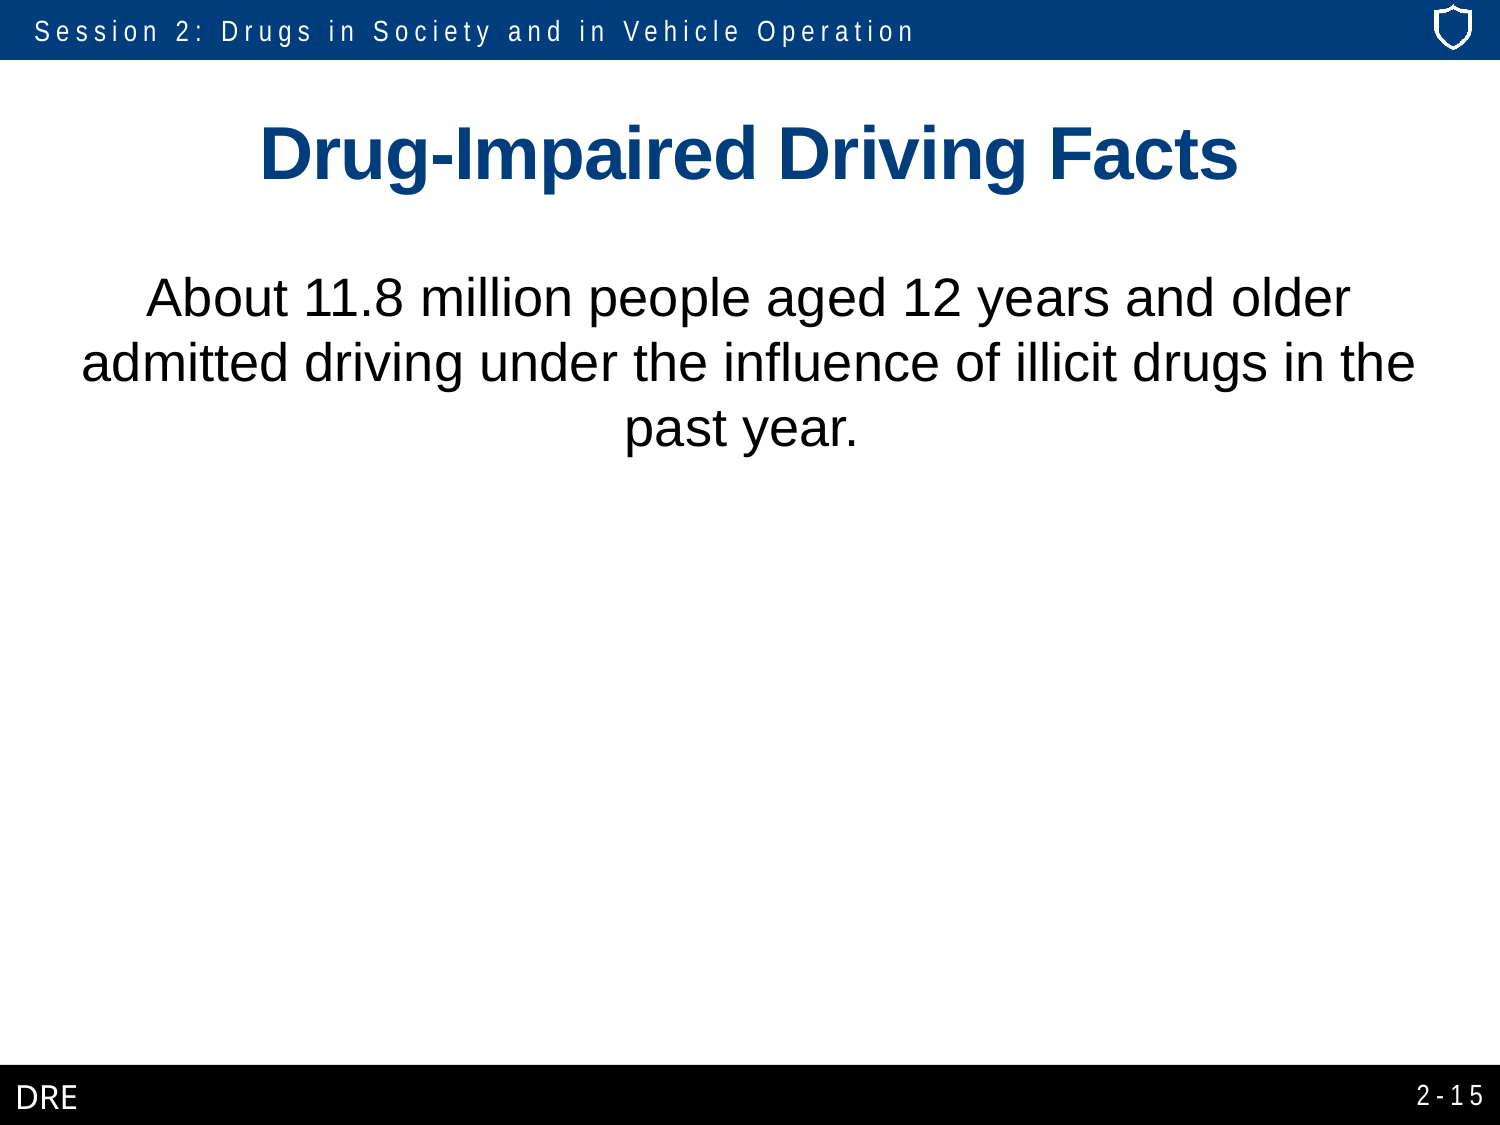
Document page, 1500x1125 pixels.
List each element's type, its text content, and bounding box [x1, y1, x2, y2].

picture [1434, 4, 1472, 50]
slide_number 2-15 [1218, 1063, 1499, 1124]
list About 11.8 million people aged 12 years and older admitted driving under the influence of illicit drugs in the past year. [75, 254, 1425, 1005]
title Drug-Impaired Driving Facts [75, 75, 1425, 225]
